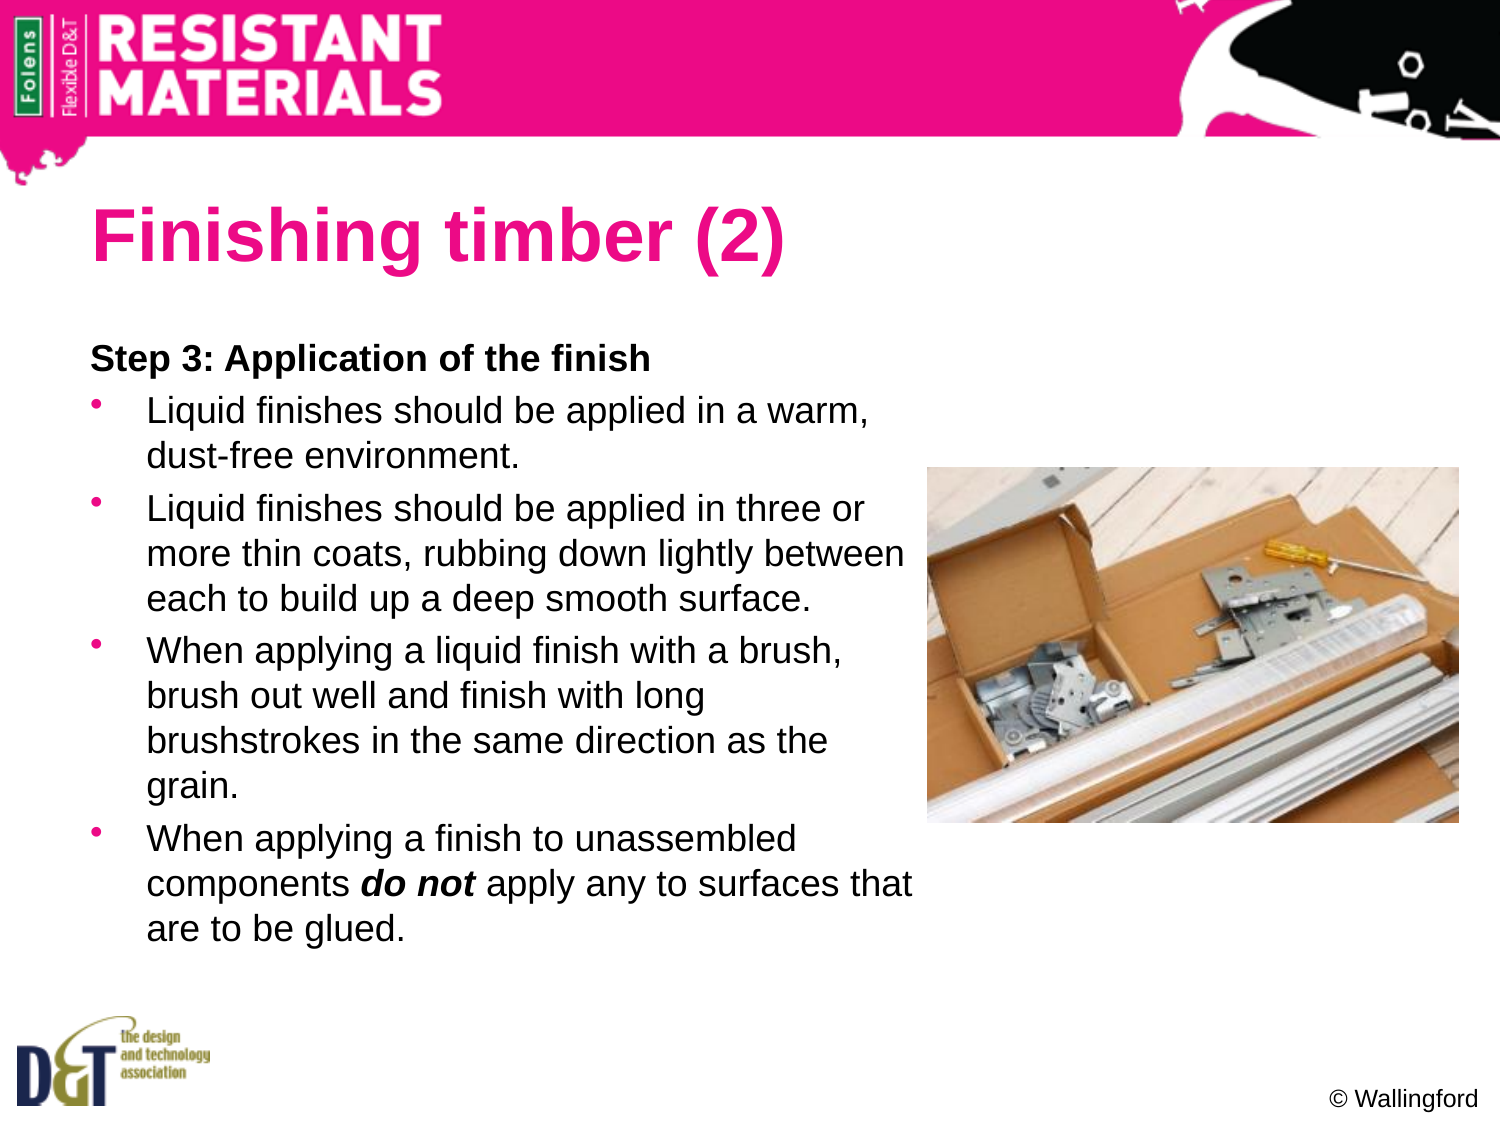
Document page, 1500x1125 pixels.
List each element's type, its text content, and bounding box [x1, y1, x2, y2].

text_box © Wallingford [1257, 1074, 1495, 1125]
picture [0, 0, 1500, 1125]
list Step 3: Application of the finish Liquid finishes should be applied in a warm, dust-free environment. Liquid finishes should be applied in three or more thin coats, rubbing down lightly between each to build up a deep smooth surface. When applying a liquid finish with a brush, brush out well and finish with long brushstrokes in the same direction as the grain. When applying a finish to unassembled components do not apply any to surfaces that are to be glued. [75, 326, 939, 1005]
title Finishing timber (2) [76, 160, 1427, 301]
